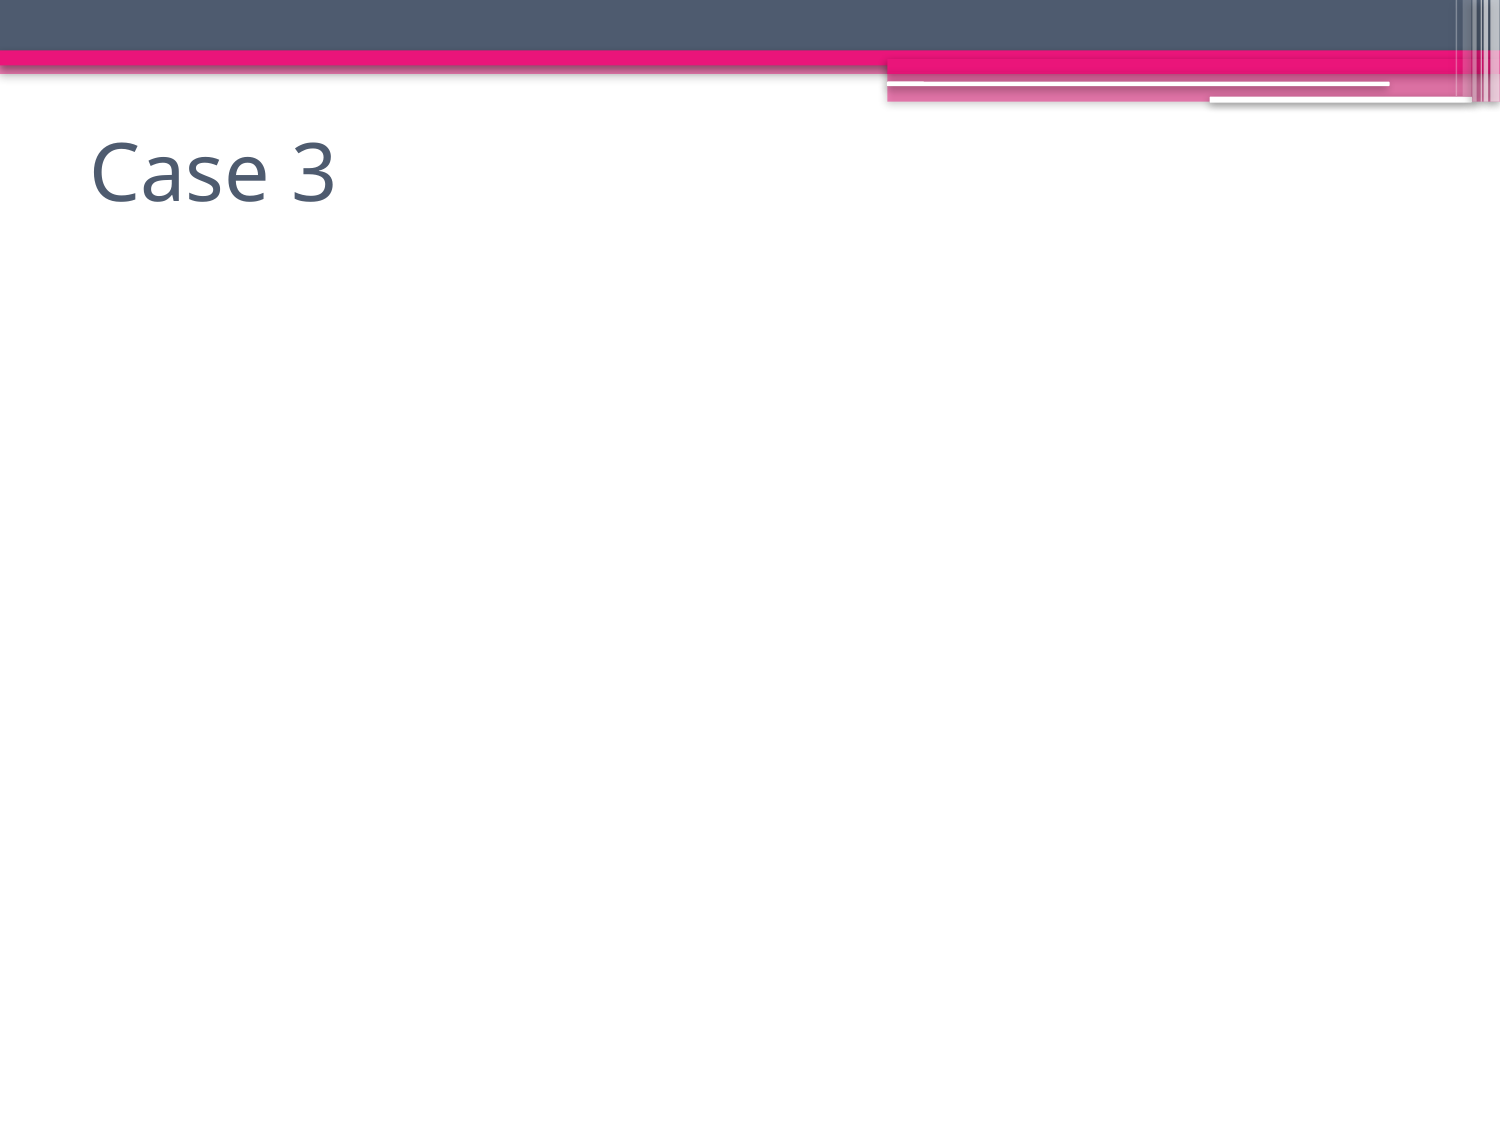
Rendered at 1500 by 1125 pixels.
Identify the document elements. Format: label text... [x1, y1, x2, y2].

title Case 3 [75, 112, 1425, 225]
